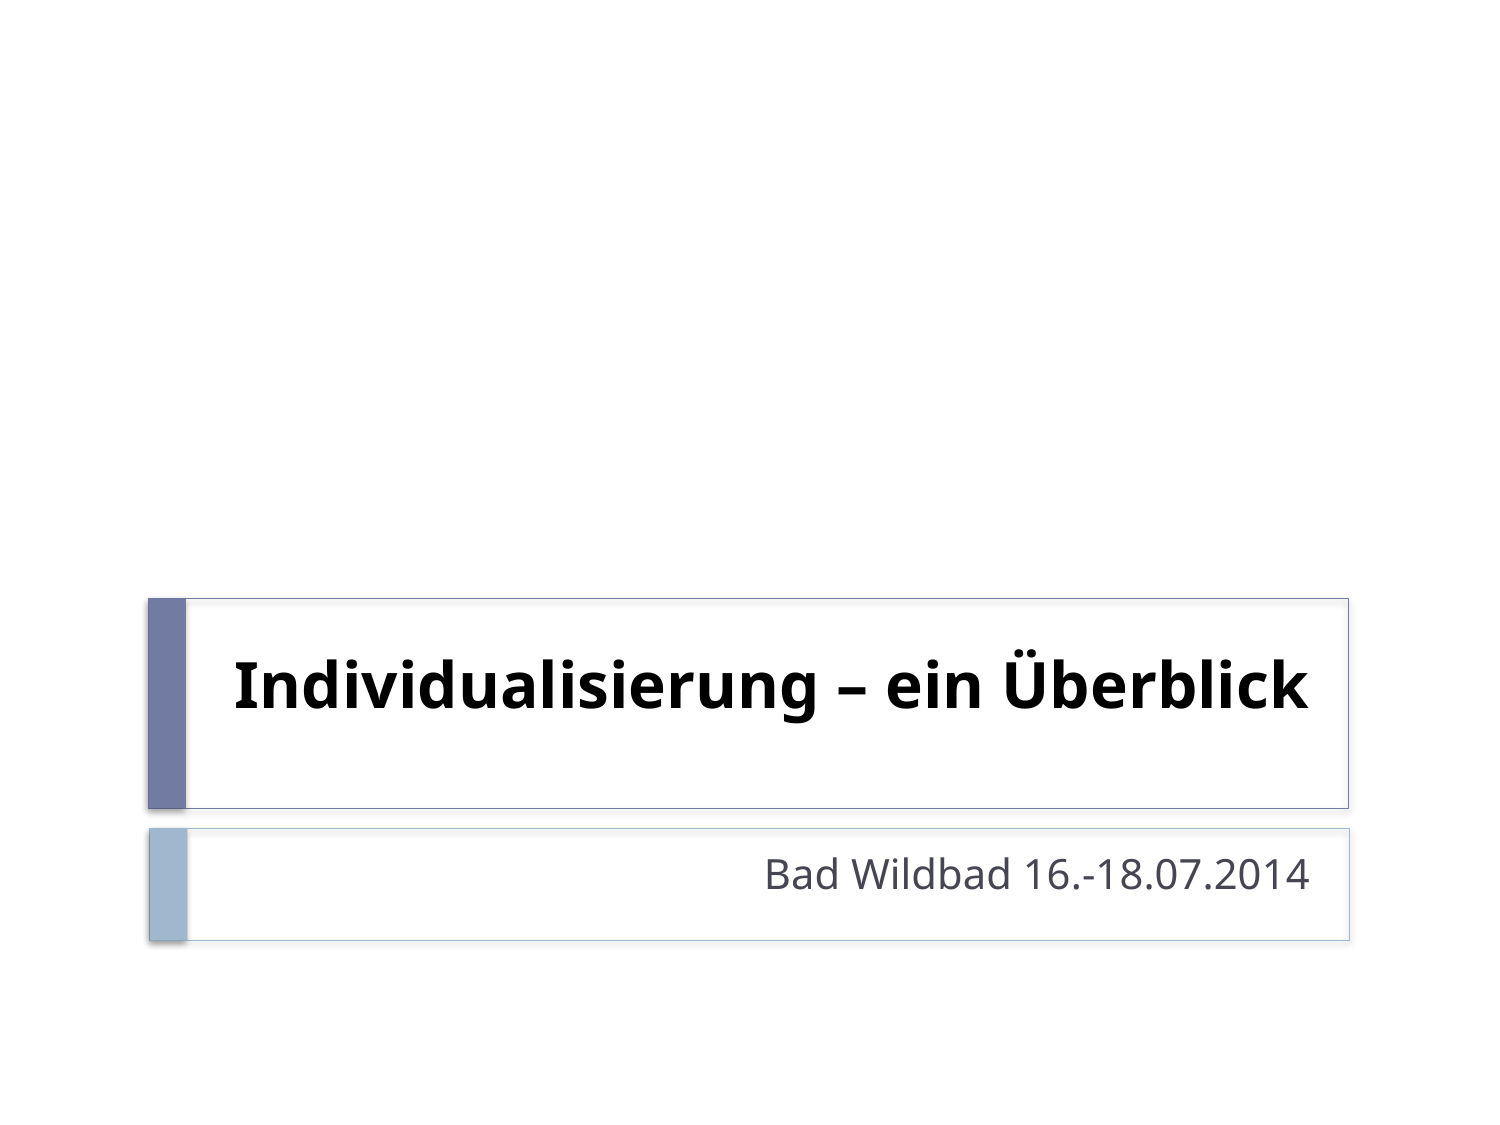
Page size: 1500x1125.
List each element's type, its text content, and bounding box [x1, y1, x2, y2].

title Individualisierung – ein Überblick [200, 637, 1325, 800]
subtitle Bad Wildbad 16.-18.07.2014 [200, 840, 1325, 929]
